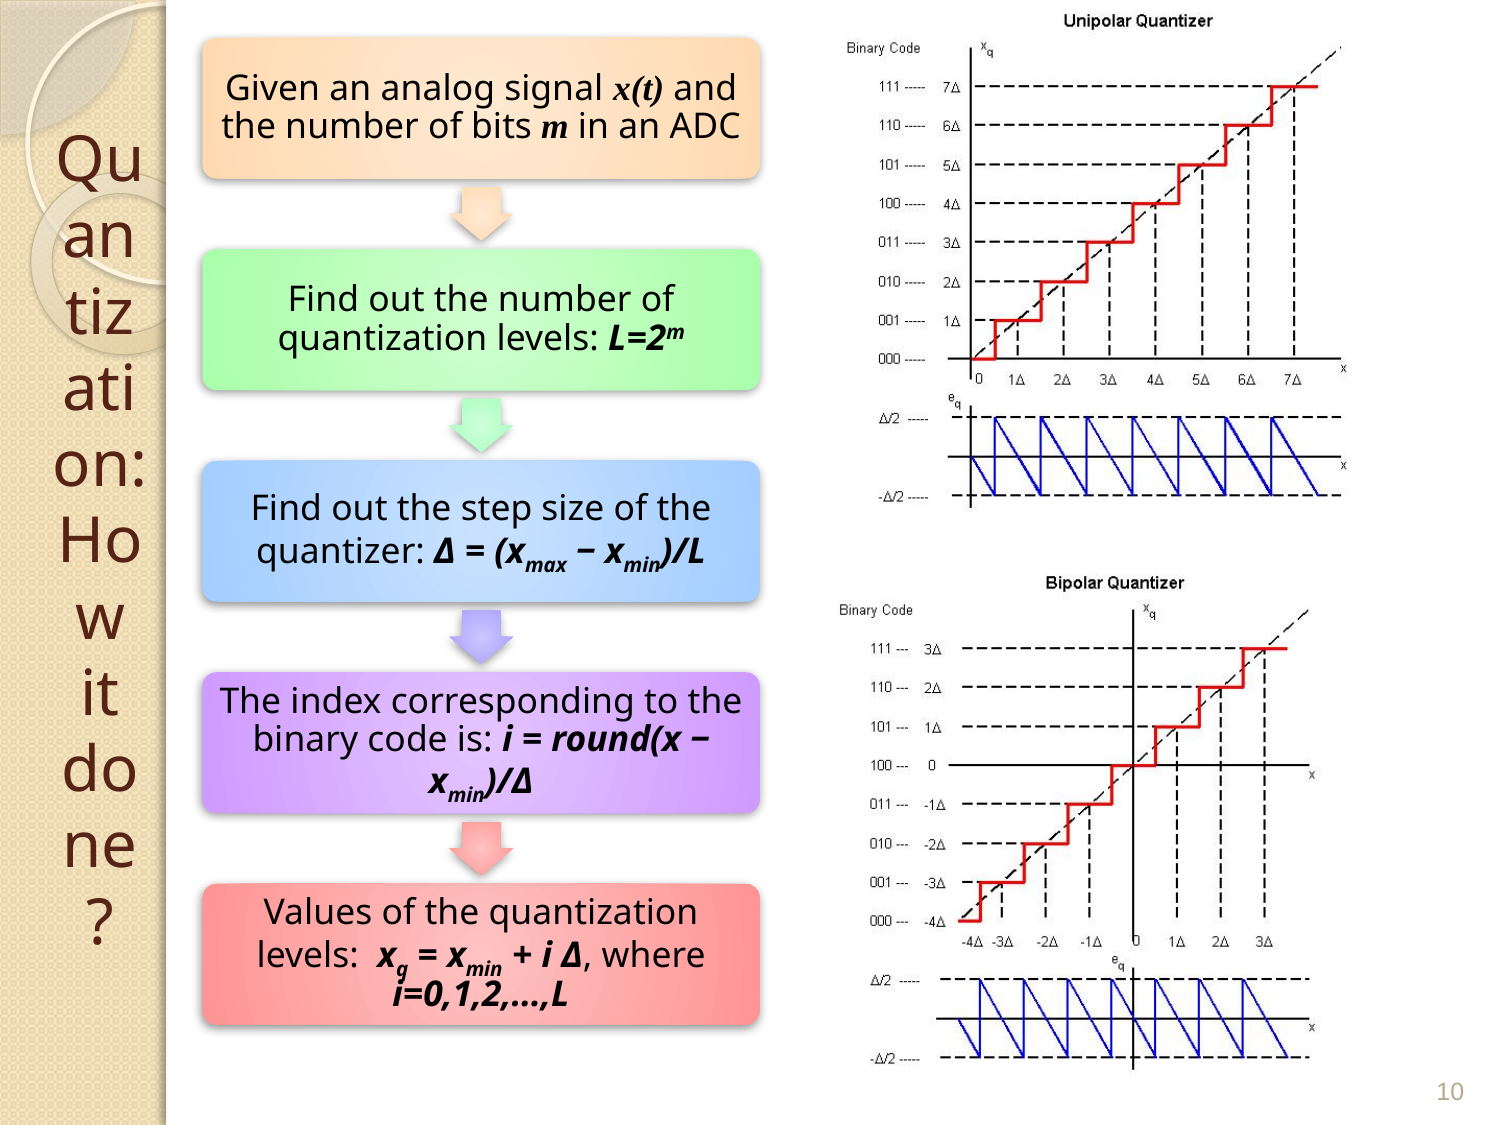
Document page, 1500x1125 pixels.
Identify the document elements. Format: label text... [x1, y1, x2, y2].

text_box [149, 37, 813, 1026]
slide_number 10 [1430, 1034, 1488, 1113]
title Quantization: How it done? [37, 75, 142, 1000]
picture [687, 0, 1460, 1125]
